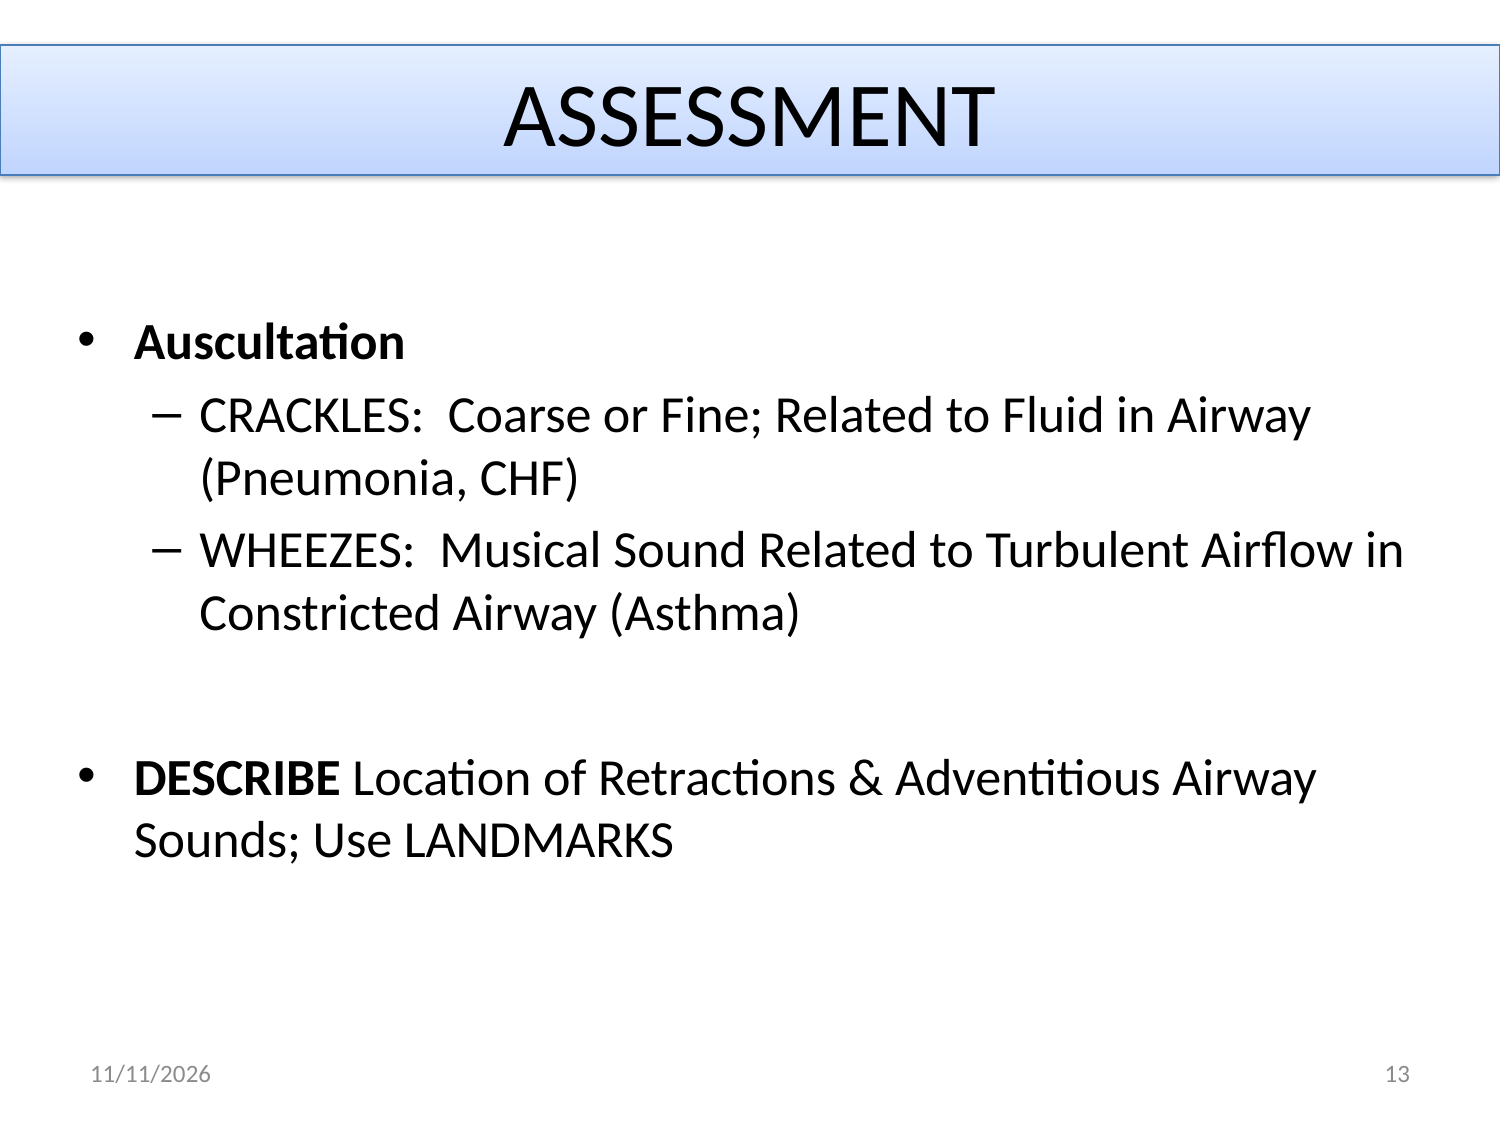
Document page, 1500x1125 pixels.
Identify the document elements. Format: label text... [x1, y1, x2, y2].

title ASSESSMENT [0, 44, 1500, 176]
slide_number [75, 1042, 425, 1103]
list Auscultation CRACKLES: Coarse or Fine; Related to Fluid in Airway (Pneumonia, CHF) WHEEZES: Musical Sound Related to Turbulent Airflow in Constricted Airway (Asthma) DESCRIBE Location of Retractions & Adventitious Airway Sounds; Use LANDMARKS [62, 299, 1422, 986]
slide_number 13 [1074, 1042, 1425, 1103]
